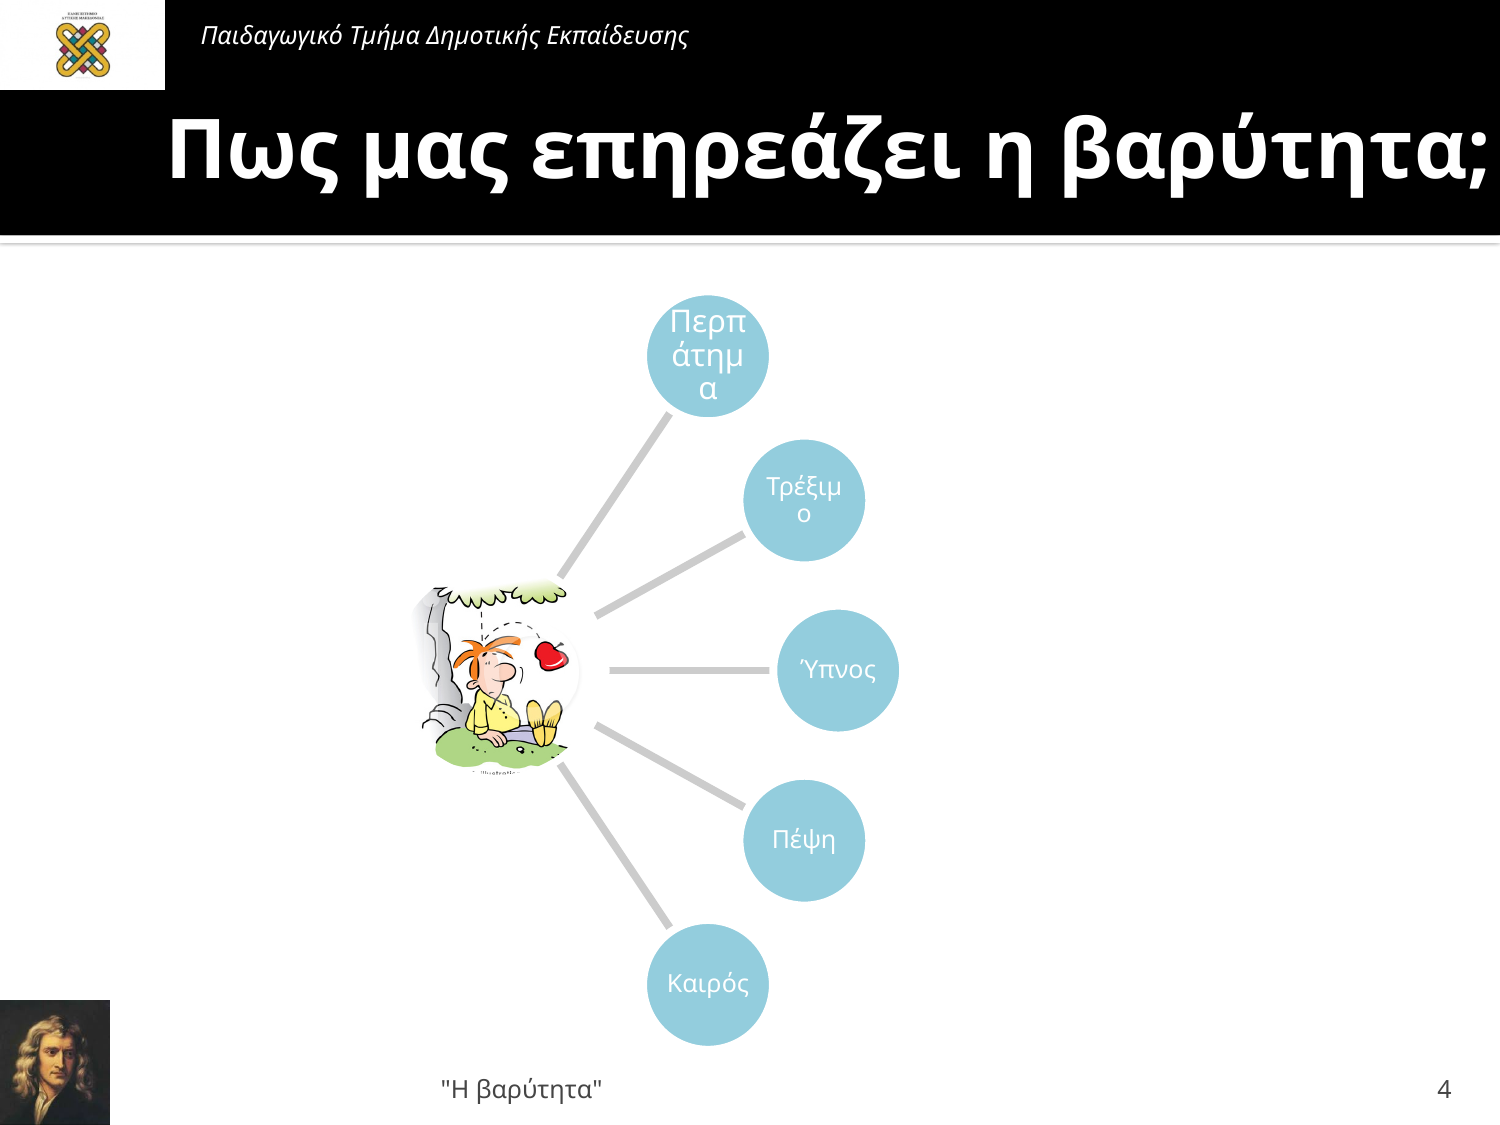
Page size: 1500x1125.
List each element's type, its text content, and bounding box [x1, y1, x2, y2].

footer "Η βαρύτητα" [433, 1062, 1337, 1108]
picture [0, 0, 165, 90]
slide_number 4 [1345, 1062, 1467, 1108]
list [74, 291, 1425, 1050]
title Πως μας επηρεάζει η βαρύτητα; [150, 42, 1500, 249]
picture [0, 1000, 110, 1125]
